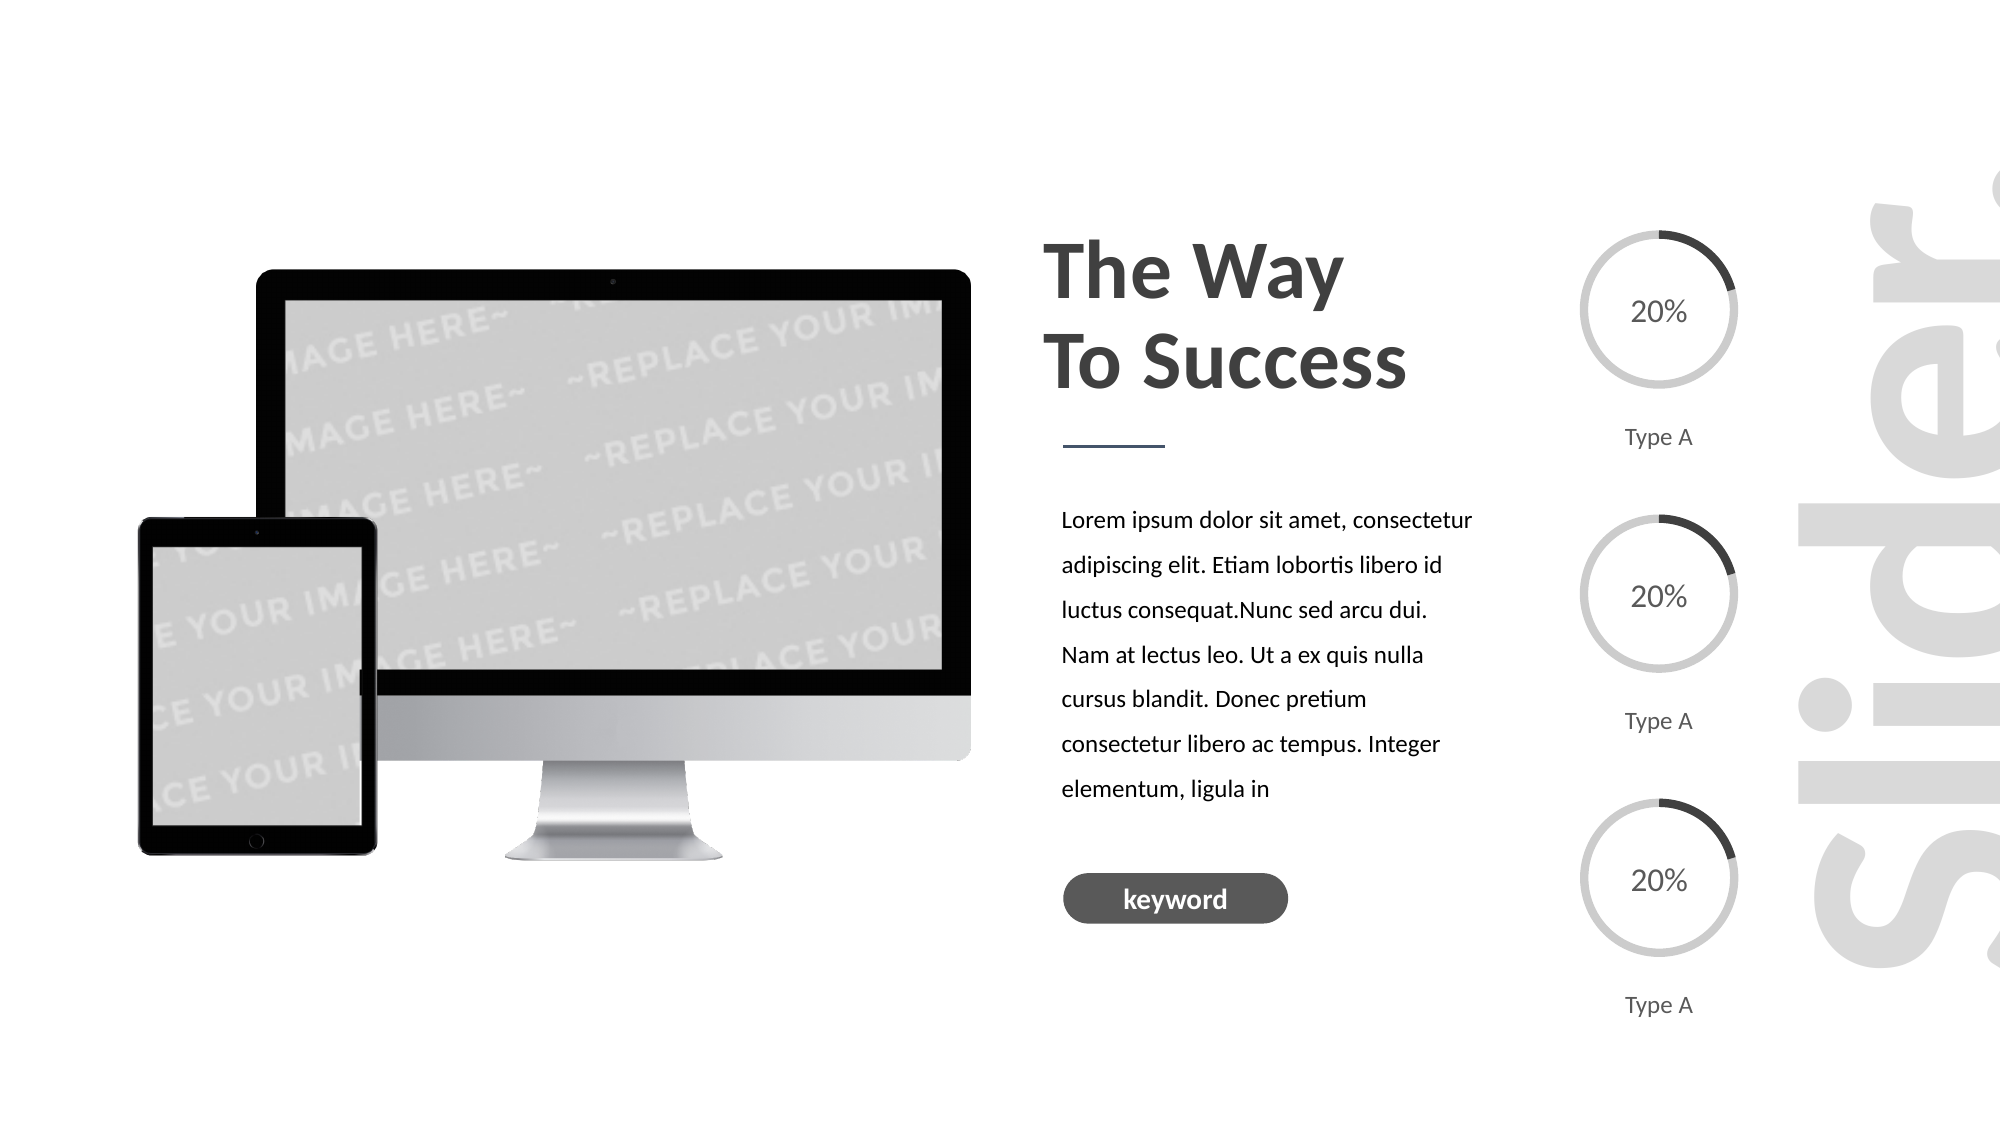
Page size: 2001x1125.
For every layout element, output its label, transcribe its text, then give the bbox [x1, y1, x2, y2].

text_box The Way To Success [1028, 219, 1688, 414]
picture [131, 262, 971, 863]
text_box Type A [1609, 981, 1709, 1027]
text_box [1658, 233, 1688, 310]
text_box [1658, 517, 1688, 594]
text_box 20% [1582, 233, 1688, 386]
text_box [1062, 872, 1290, 925]
text_box [1659, 801, 1688, 878]
text_box 20% [1582, 517, 1688, 670]
text_box Type A [1609, 697, 1688, 743]
text_box keyword [1108, 873, 1243, 923]
text_box Lorem ipsum dolor sit amet, consectetur adipiscing elit. Etiam lobortis libero id luctus consequat.Nunc sed arcu dui. Nam at lectus leo. Ut a ex quis nulla cursus blandit. Donec pretium consectetur libero ac tempus. Integer elementum, ligula in [1046, 481, 1490, 811]
text_box 20% [1583, 801, 1688, 954]
text_box Slider. [1688, 128, 2000, 998]
text_box Type A [1609, 413, 1688, 459]
